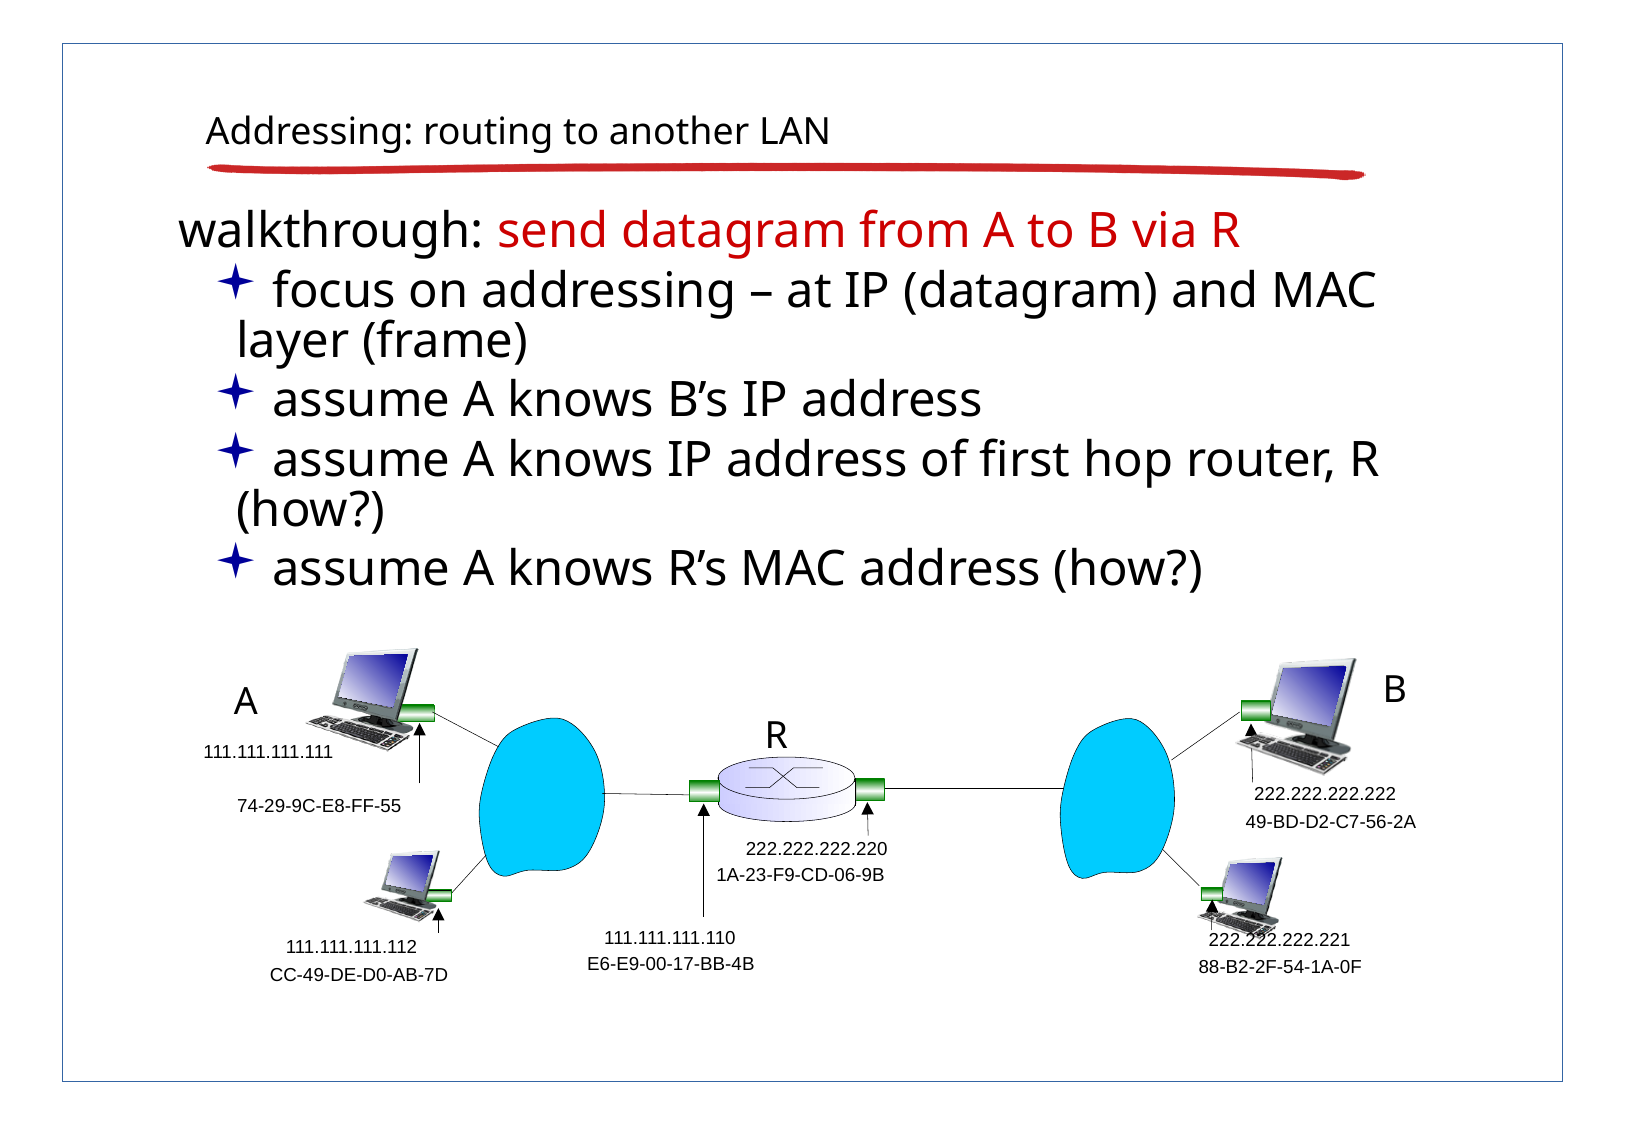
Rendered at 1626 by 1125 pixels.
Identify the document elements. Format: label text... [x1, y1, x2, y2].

list walkthrough: send datagram from A to B via R focus on addressing – at IP (datagram) and MAC layer (frame) assume A knows B’s IP address assume A knows IP address of first hop router, R (how?) assume A knows R’s MAC address (how?) [172, 202, 1488, 604]
text_box [62, 43, 1563, 1082]
title Addressing: routing to another LAN [200, 42, 1413, 217]
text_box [179, 642, 1426, 1013]
picture [201, 158, 1379, 186]
